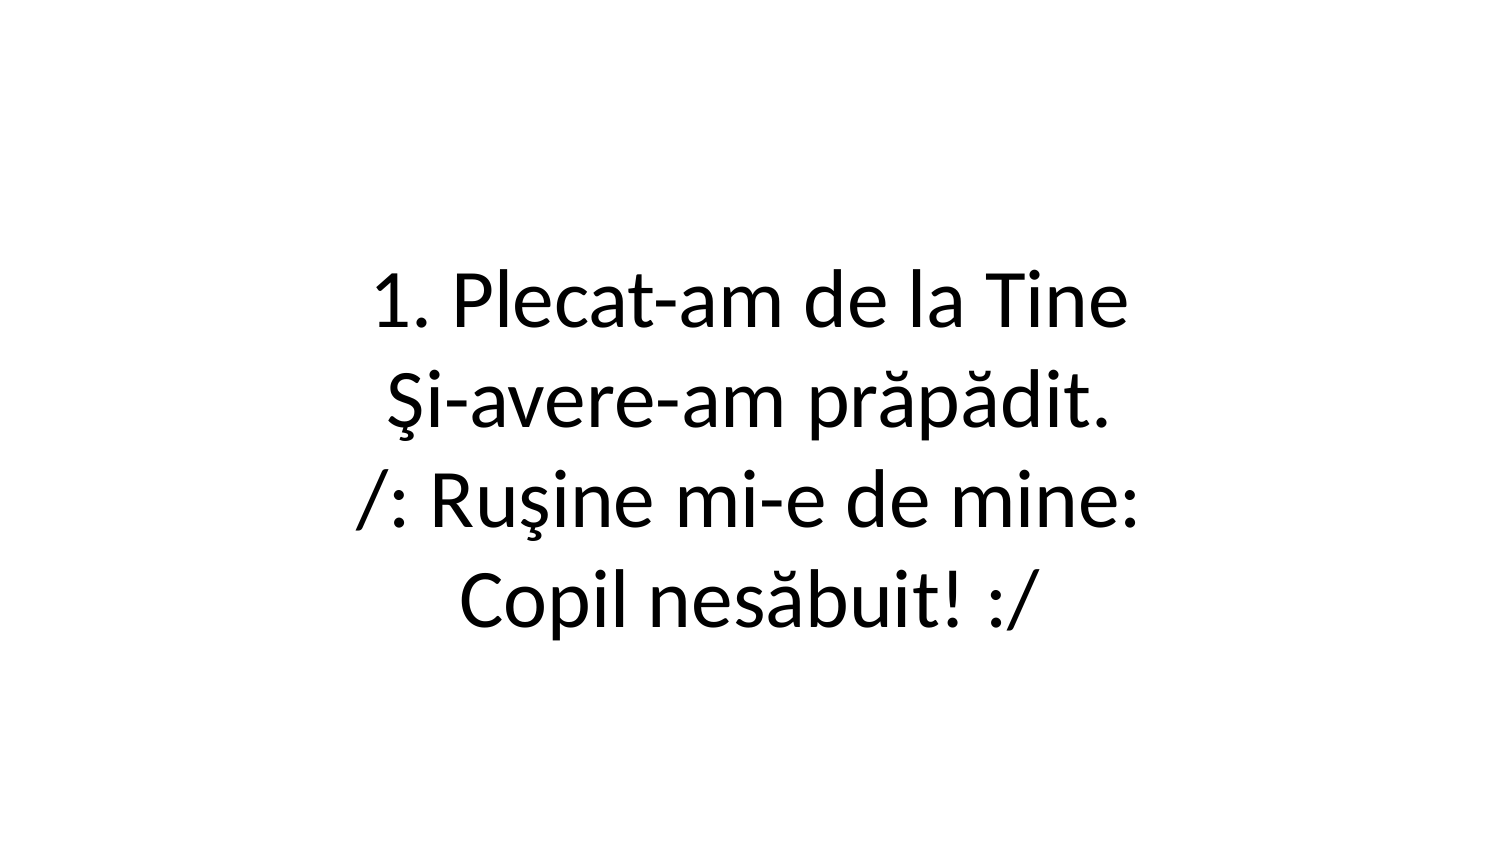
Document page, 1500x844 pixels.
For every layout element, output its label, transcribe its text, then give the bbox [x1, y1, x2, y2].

text_box 1. Plecat-am de la Tine Şi-avere-am prăpădit. /: Ruşine mi-e de mine: Copil nesăbuit! :/ [342, 192, 1158, 652]
